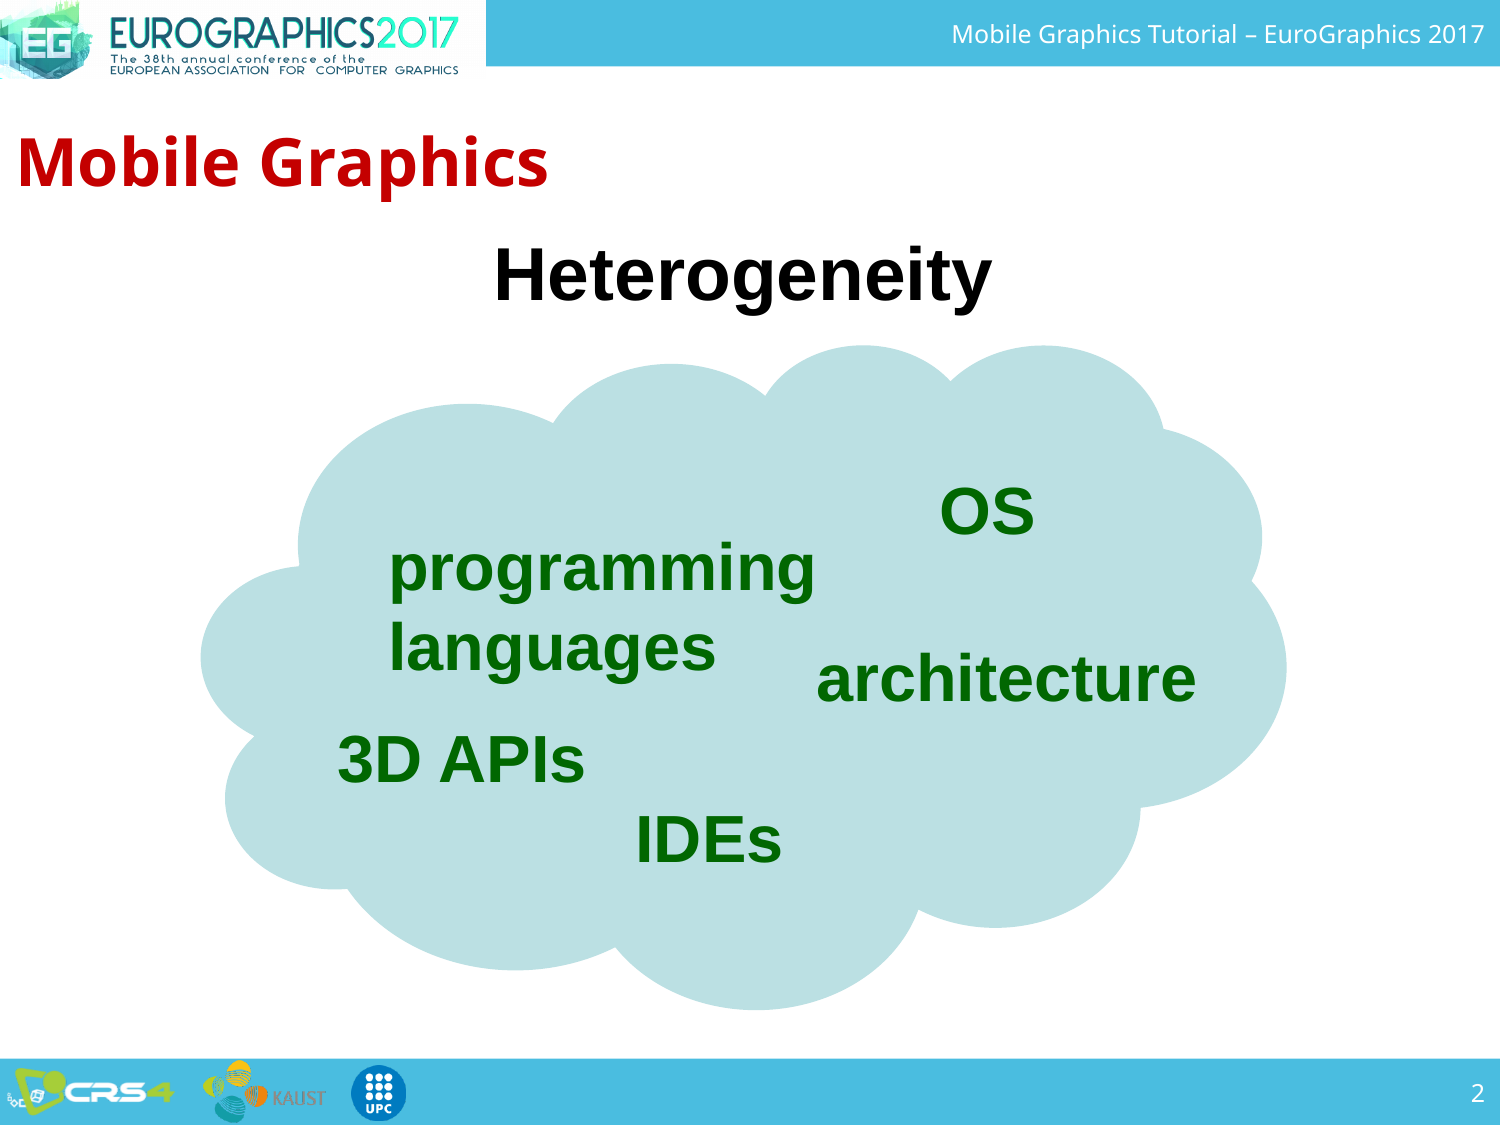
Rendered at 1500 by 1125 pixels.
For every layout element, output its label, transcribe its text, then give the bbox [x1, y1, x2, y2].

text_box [201, 342, 1287, 1008]
picture [203, 1060, 326, 1123]
picture [1, 1064, 180, 1119]
picture [0, 0, 486, 77]
text_box Heterogeneity [478, 218, 1009, 323]
slide_number 2 [1187, 1070, 1500, 1109]
picture [351, 1065, 406, 1121]
title Mobile Graphics [0, 77, 1442, 241]
